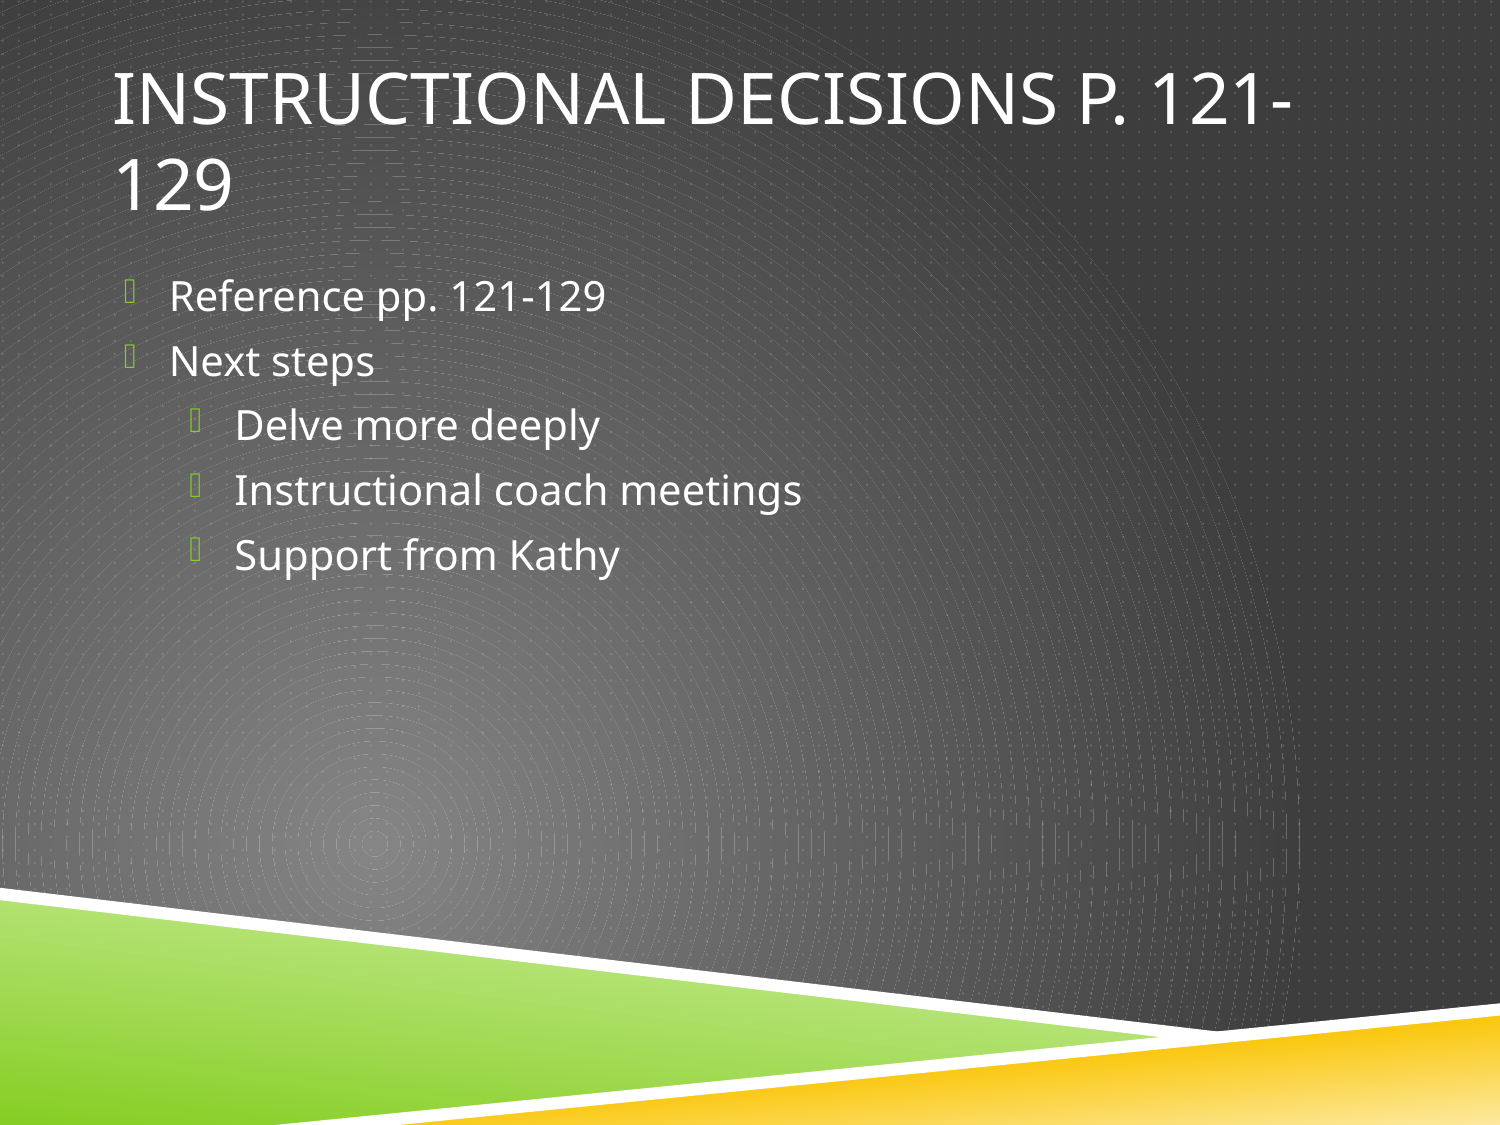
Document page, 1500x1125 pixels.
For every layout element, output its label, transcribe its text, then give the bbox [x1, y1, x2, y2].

list Reference pp. 121-129 Next steps Delve more deeply Instructional coach meetings Support from Kathy [112, 262, 1388, 875]
title Instructional Decisions p. 121-129 [112, 45, 1388, 233]
